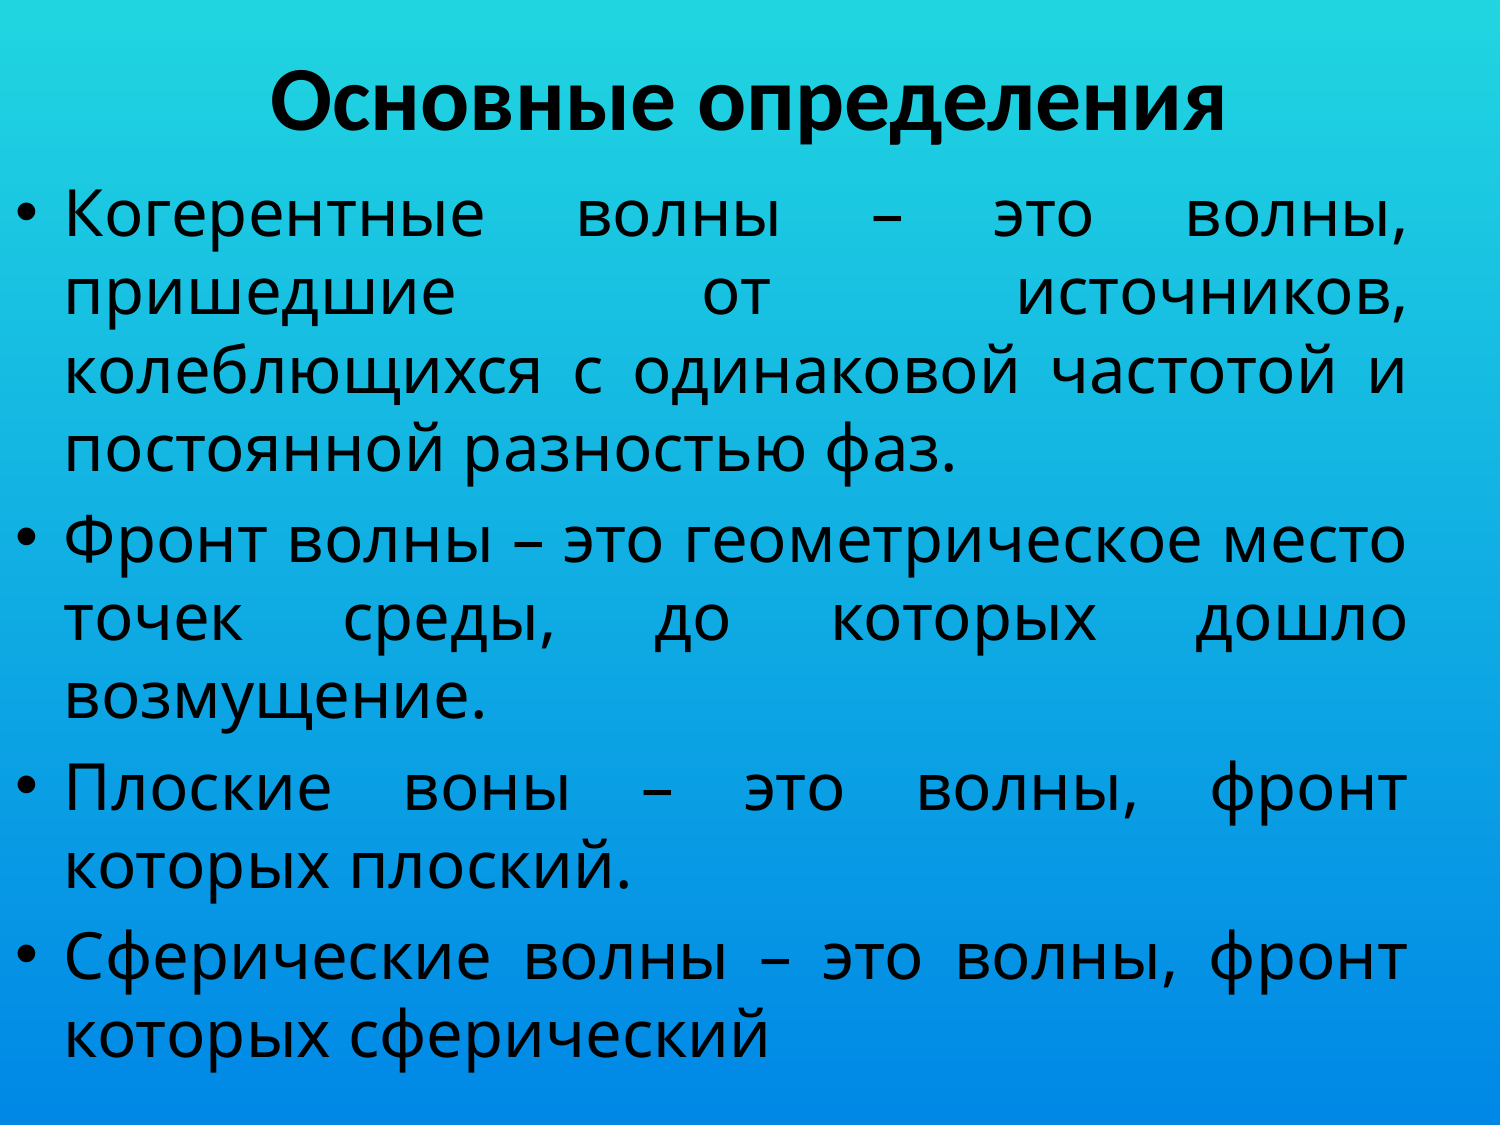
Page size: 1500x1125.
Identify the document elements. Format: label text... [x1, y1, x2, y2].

list Когерентные волны – это волны, пришедшие от источников, колеблющихся с одинаковой частотой и постоянной разностью фаз. Фронт волны – это геометрическое место точек среды, до которых дошло возмущение. Плоские воны – это волны, фронт которых плоский. Сферические волны – это волны, фронт которых сферический [0, 164, 1425, 1079]
title Основные определения [75, 1, 1425, 164]
